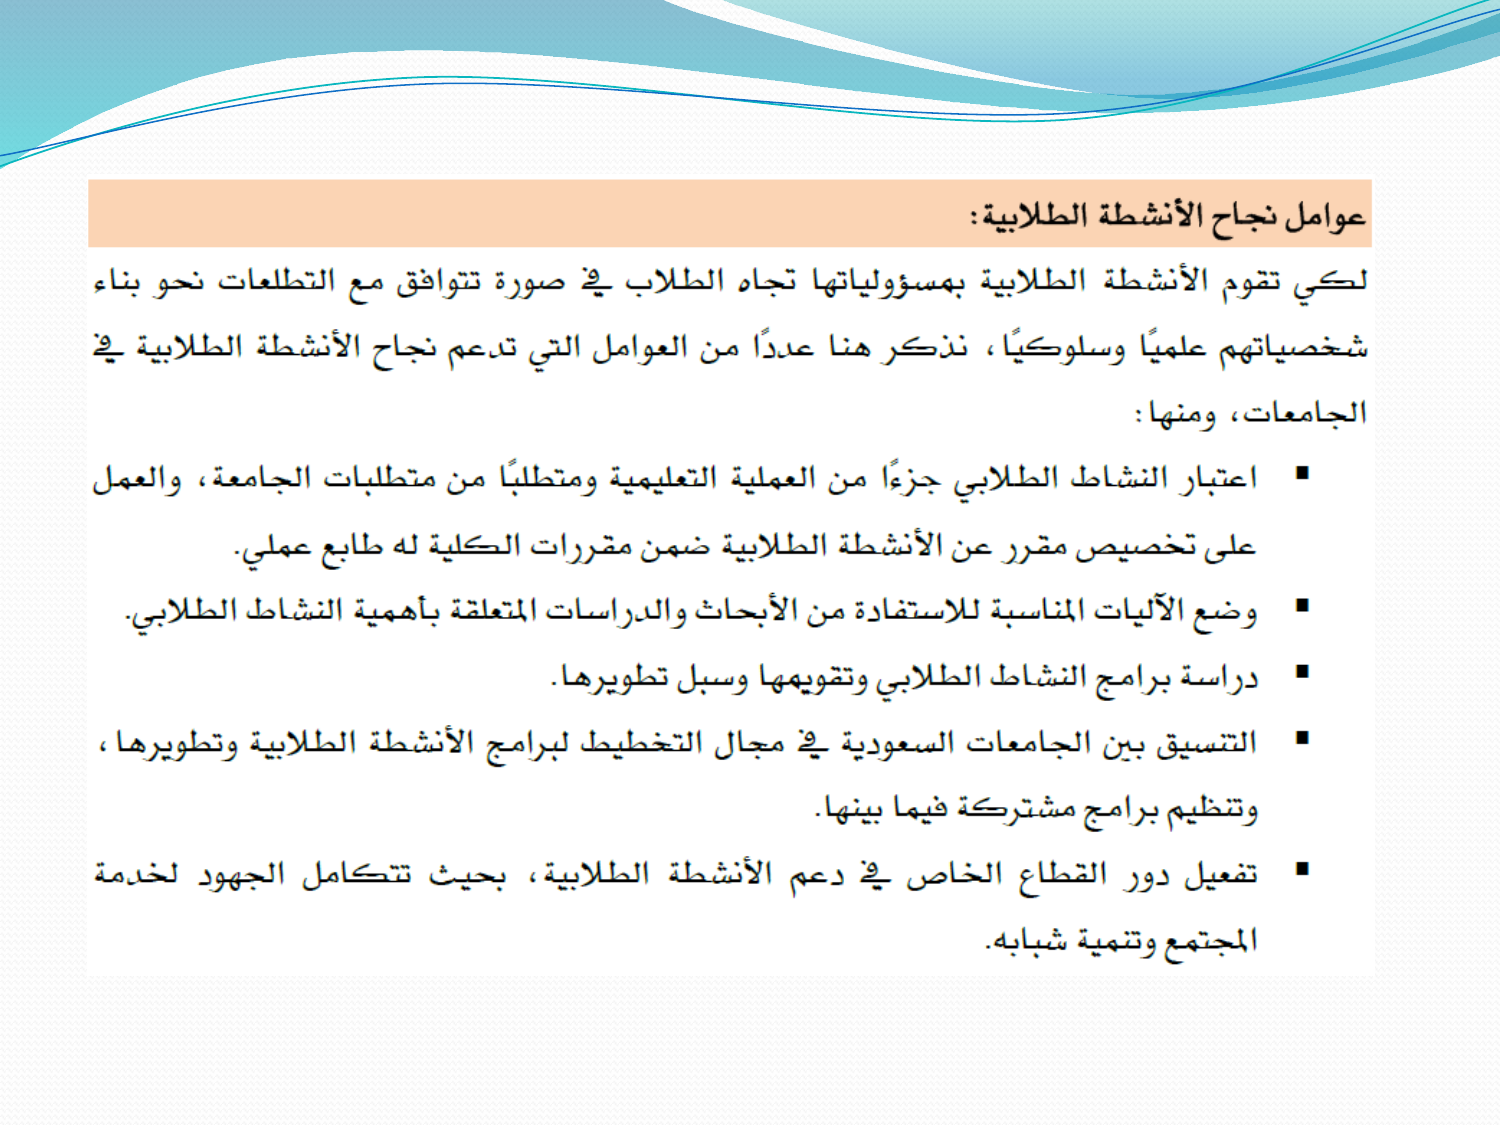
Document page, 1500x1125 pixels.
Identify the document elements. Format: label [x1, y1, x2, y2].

picture [87, 174, 1375, 976]
